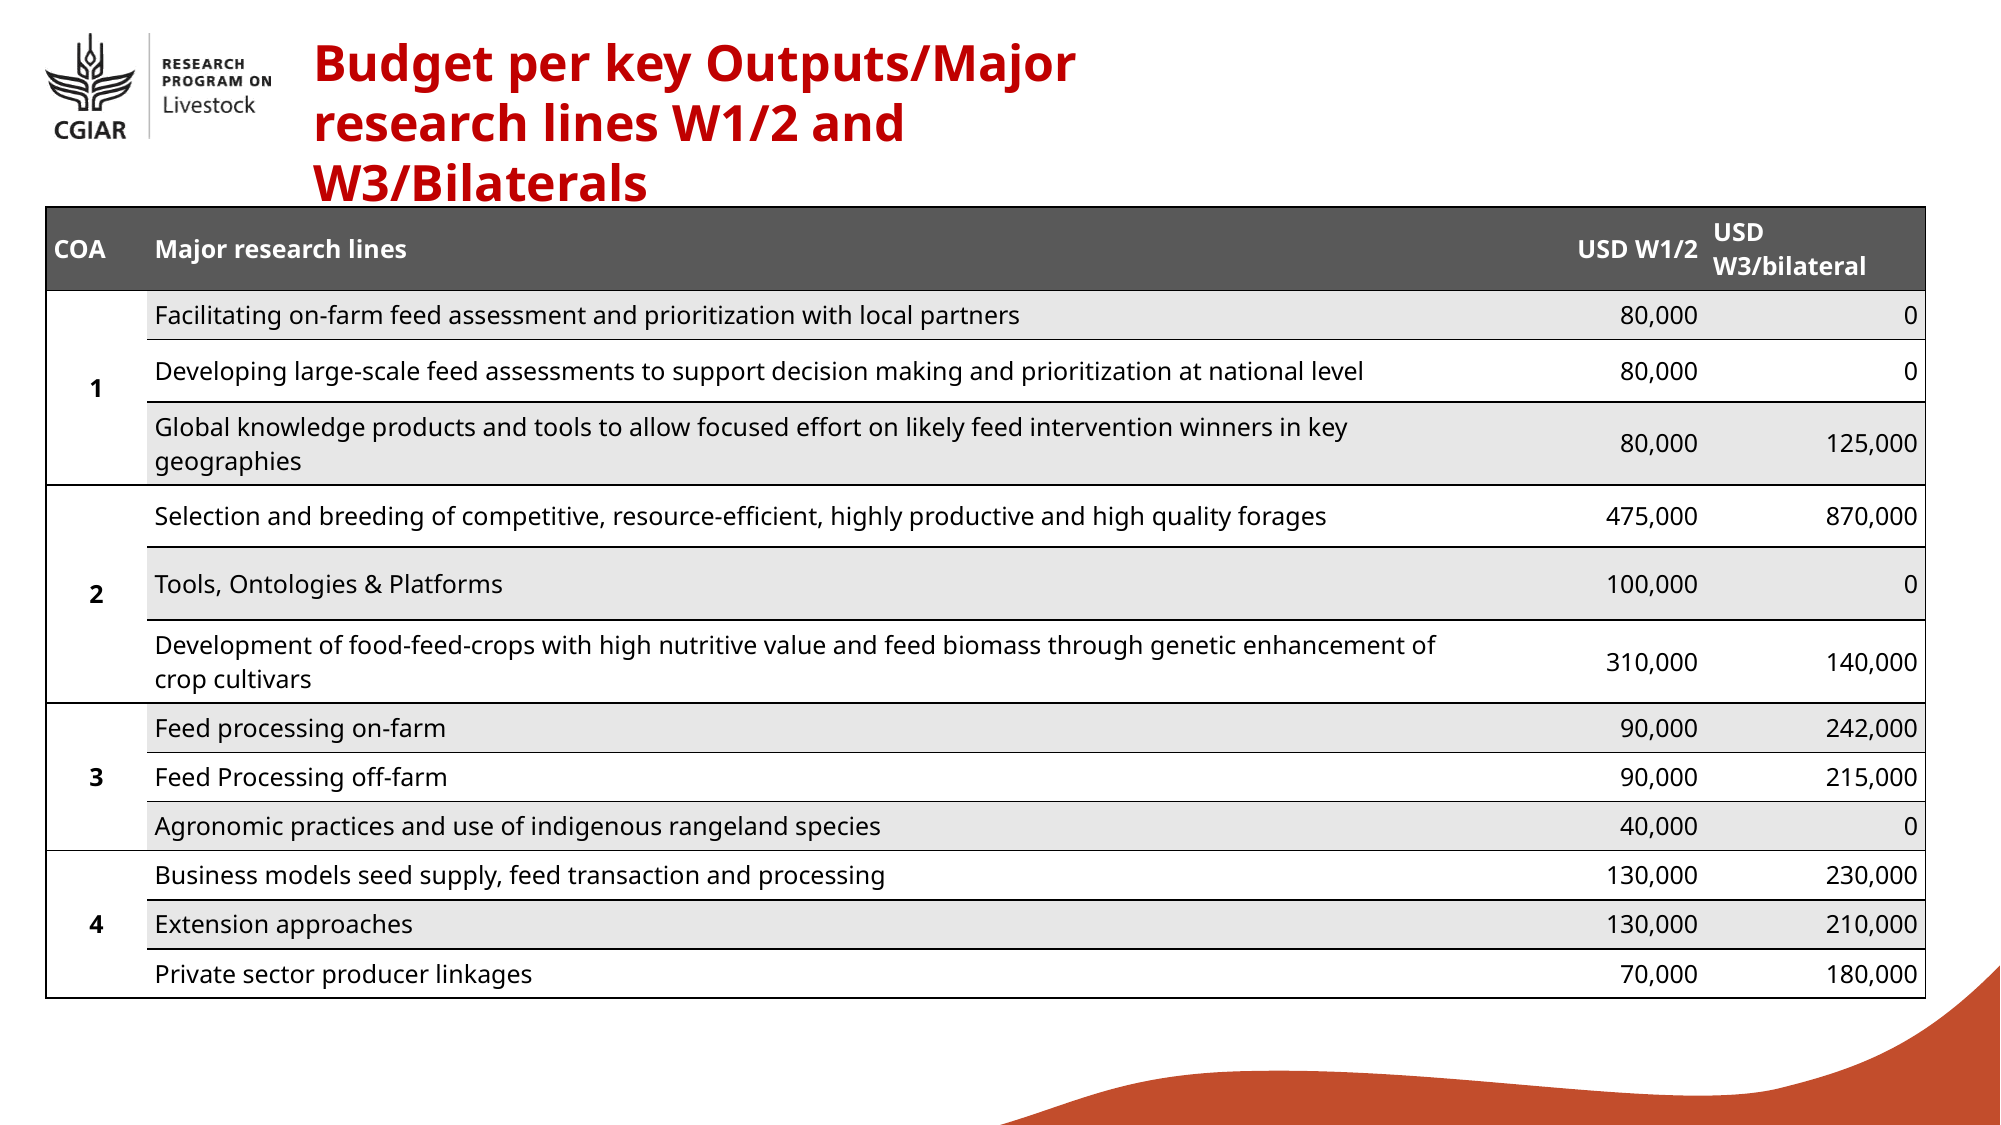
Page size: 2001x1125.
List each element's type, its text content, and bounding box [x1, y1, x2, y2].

table_cell 125,000 [1706, 403, 1925, 484]
table_cell 210,000 [1706, 901, 1925, 948]
table_cell 3 [47, 704, 147, 850]
table_header COA [47, 208, 147, 290]
table_cell Feed processing on-farm [147, 704, 1473, 752]
table_cell 870,000 [1706, 486, 1925, 546]
table_cell 230,000 [1706, 851, 1925, 899]
table_cell 130,000 [1473, 901, 1706, 948]
text_box Budget per key Outputs/Major research lines W1/2 and W3/Bilaterals [298, 24, 1222, 219]
table_cell Global knowledge products and tools to allow focused effort on likely feed intervention winners in key geographies [147, 403, 1473, 484]
table_cell 4 [47, 851, 147, 997]
table_cell Tools, Ontologies & Platforms [147, 548, 1473, 619]
table_cell 215,000 [1706, 753, 1925, 801]
table_header USD W3/bilateral [1706, 208, 1925, 290]
table_cell 242,000 [1706, 704, 1925, 752]
table_cell 0 [1706, 802, 1925, 850]
table_cell Agronomic practices and use of indigenous rangeland species [147, 802, 1473, 850]
table_cell 80,000 [1473, 291, 1706, 339]
table_cell 1 [47, 291, 147, 484]
table_cell Developing large-scale feed assessments to support decision making and prioritization at national level [147, 340, 1473, 401]
table_cell 475,000 [1473, 486, 1706, 546]
table_cell 90,000 [1473, 753, 1706, 801]
table_cell 100,000 [1473, 548, 1706, 619]
table_cell 180,000 [1706, 950, 1925, 997]
table_cell 310,000 [1473, 621, 1706, 702]
table_cell Development of food-feed-crops with high nutritive value and feed biomass through genetic enhancement of crop cultivars [147, 621, 1473, 702]
table_cell Extension approaches [147, 901, 1473, 948]
table_cell Feed Processing off-farm [147, 753, 1473, 801]
table_cell 0 [1706, 291, 1925, 339]
picture [45, 33, 271, 139]
table_cell 0 [1706, 340, 1925, 401]
table_cell Facilitating on-farm feed assessment and prioritization with local partners [147, 291, 1473, 339]
table_header Major research lines [147, 208, 1473, 290]
table_cell 90,000 [1473, 704, 1706, 752]
table_cell Selection and breeding of competitive, resource-efficient, highly productive and high quality forages [147, 486, 1473, 546]
table_cell 40,000 [1473, 802, 1706, 850]
table_header USD W1/2 [1473, 208, 1706, 290]
table_cell 70,000 [1473, 950, 1706, 997]
table_cell Business models seed supply, feed transaction and processing [147, 851, 1473, 899]
table_cell 2 [47, 486, 147, 702]
table_cell 80,000 [1473, 340, 1706, 401]
table_cell 80,000 [1473, 403, 1706, 484]
table_cell 0 [1706, 548, 1925, 619]
table_cell 140,000 [1706, 621, 1925, 702]
table_cell Private sector producer linkages [147, 950, 1473, 997]
table_cell 130,000 [1473, 851, 1706, 899]
